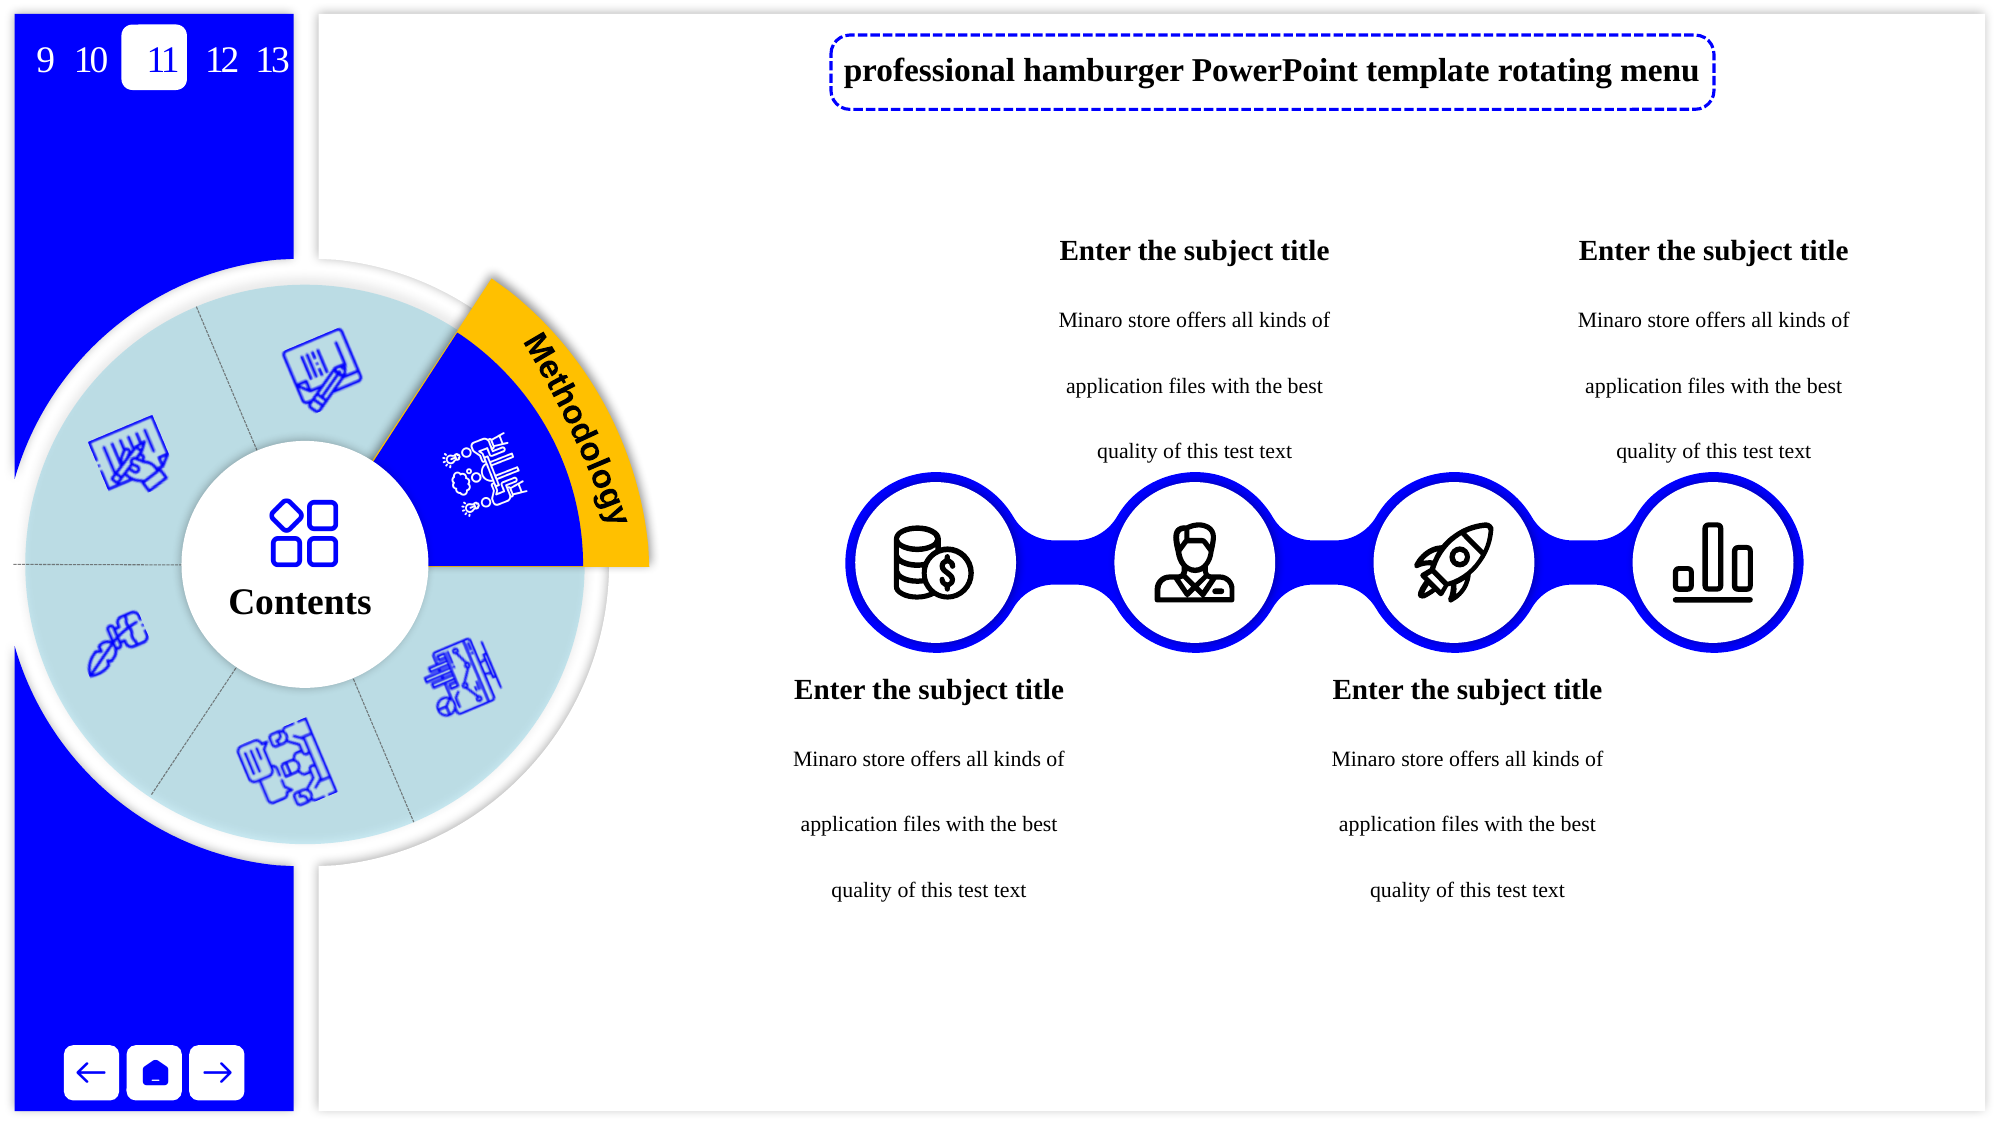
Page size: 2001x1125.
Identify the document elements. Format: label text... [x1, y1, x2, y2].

picture [266, 495, 343, 572]
text_box [834, 33, 1711, 41]
picture [448, 438, 519, 509]
text_box Enter the subject title Minaro store offers all kinds of application files with the best quality of this test text [1298, 662, 1638, 910]
text_box [830, 96, 1715, 111]
picture [75, 1057, 107, 1088]
text_box professional hamburger PowerPoint template rotating menu [829, 41, 1829, 96]
text_box [580, 364, 651, 569]
text_box Enter the subject title Minaro store offers all kinds of application files with the best quality of this test text [759, 662, 1099, 910]
picture [202, 1056, 233, 1088]
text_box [19, 281, 580, 853]
picture [140, 1056, 171, 1088]
text_box [580, 520, 585, 568]
text_box Enter the subject title Minaro store offers all kinds of application files with the best quality of this test text [1025, 224, 1365, 471]
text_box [838, 472, 1804, 653]
text_box 9 10 11 12 13 [21, 27, 320, 88]
text_box Enter the subject title Minaro store offers all kinds of application files with the best quality of this test text [1544, 224, 1884, 471]
